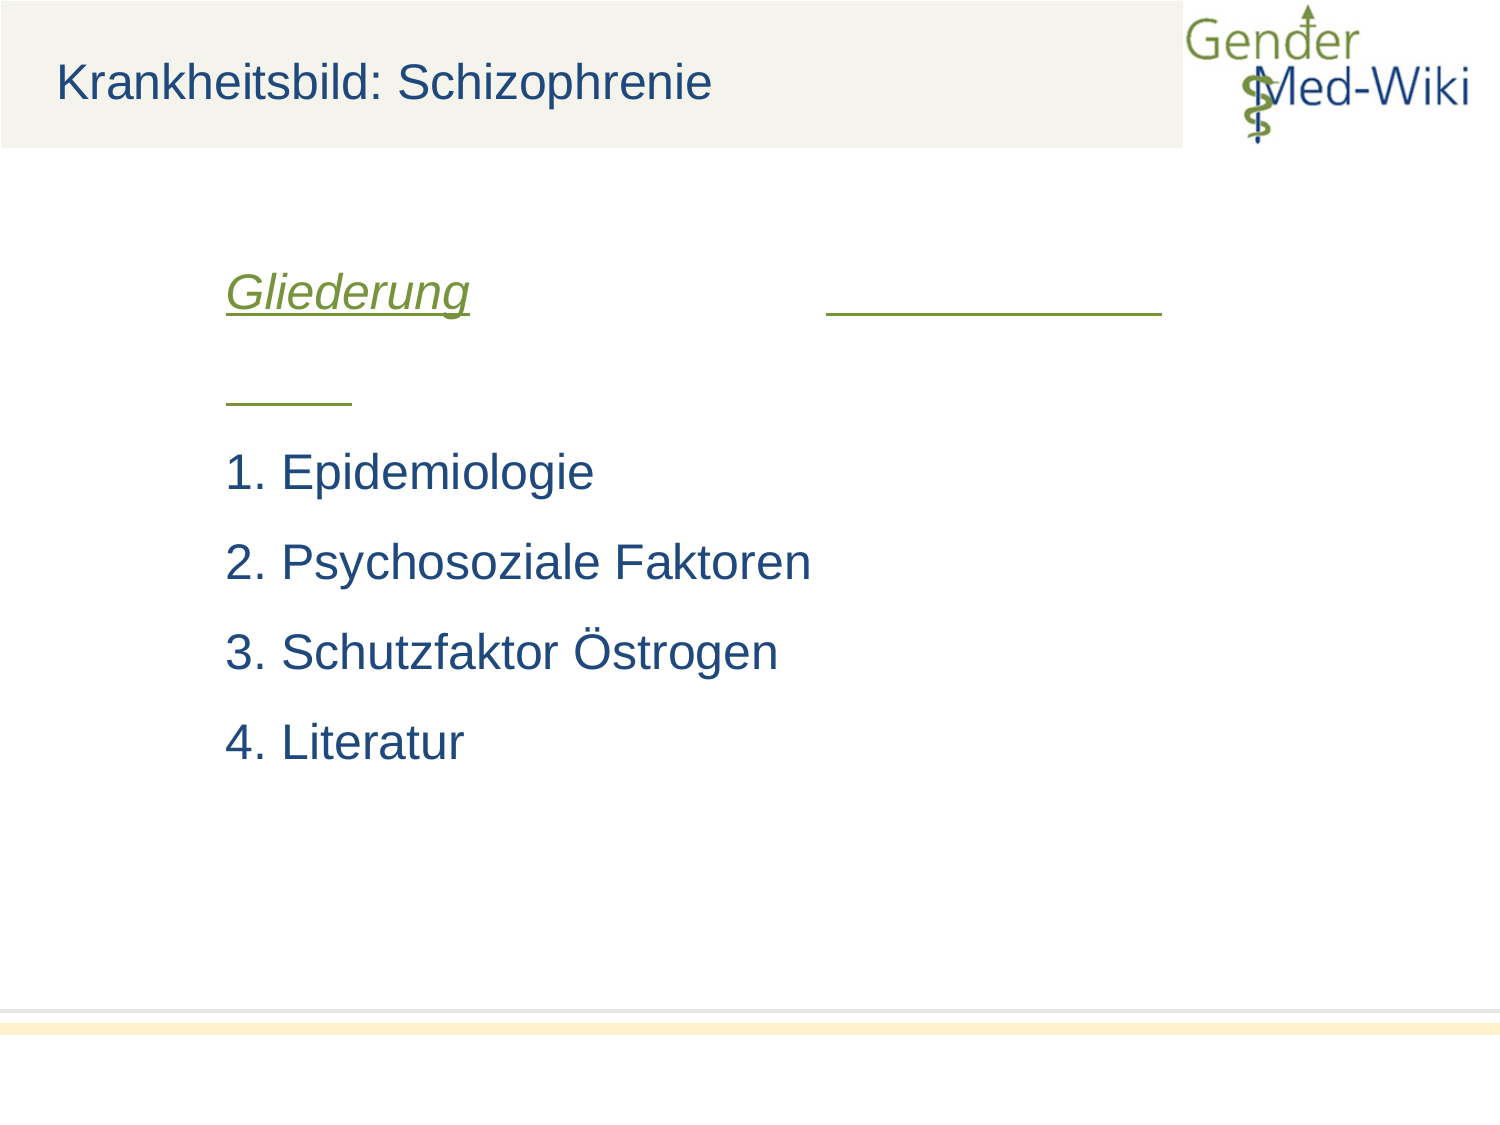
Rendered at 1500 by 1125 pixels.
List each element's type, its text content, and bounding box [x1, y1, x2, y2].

text_box [0, 1023, 1500, 1035]
text_box Gliederung Epidemiologie Psychosoziale Faktoren Schutzfaktor Östrogen Literatur [210, 222, 1184, 868]
text_box Krankheitsbild: Schizophrenie [41, 42, 1143, 118]
picture [1183, 0, 1471, 149]
